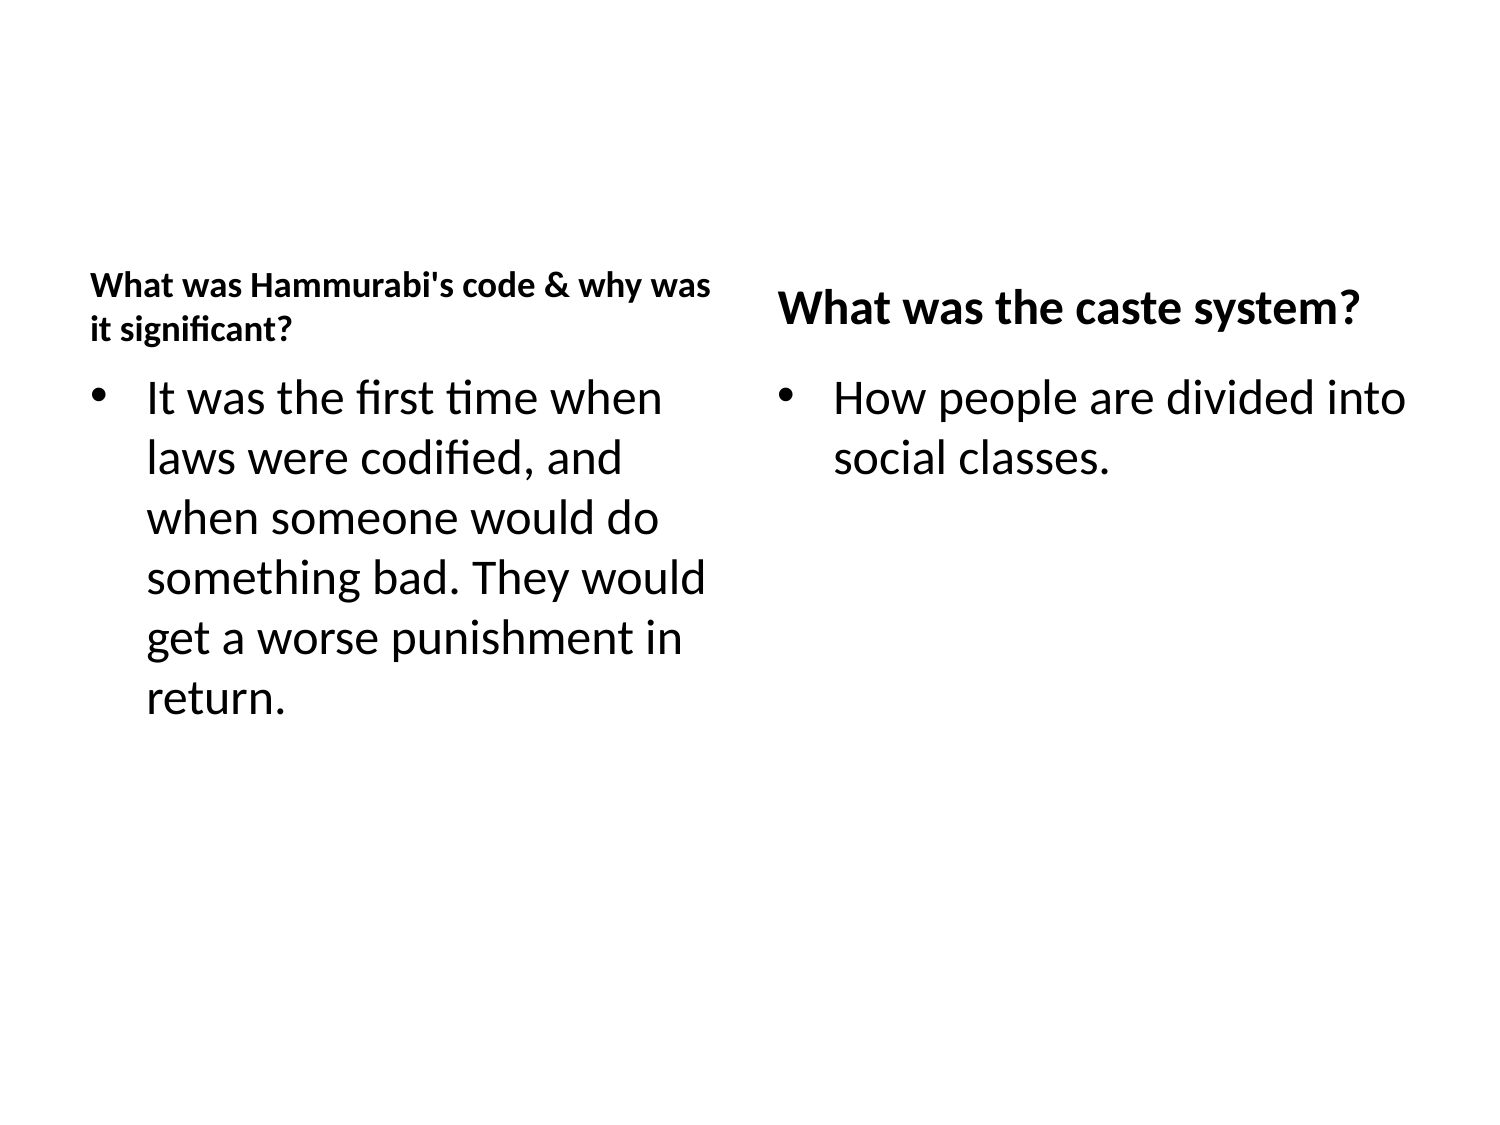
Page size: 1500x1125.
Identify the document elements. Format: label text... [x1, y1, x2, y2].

list What was Hammurabi's code & why was it significant? [75, 251, 738, 356]
list It was the first time when laws were codified, and when someone would do something bad. They would get a worse punishment in return. [75, 356, 738, 1005]
list What was the caste system? [762, 237, 1426, 343]
list How people are divided into social classes. [761, 356, 1425, 1005]
